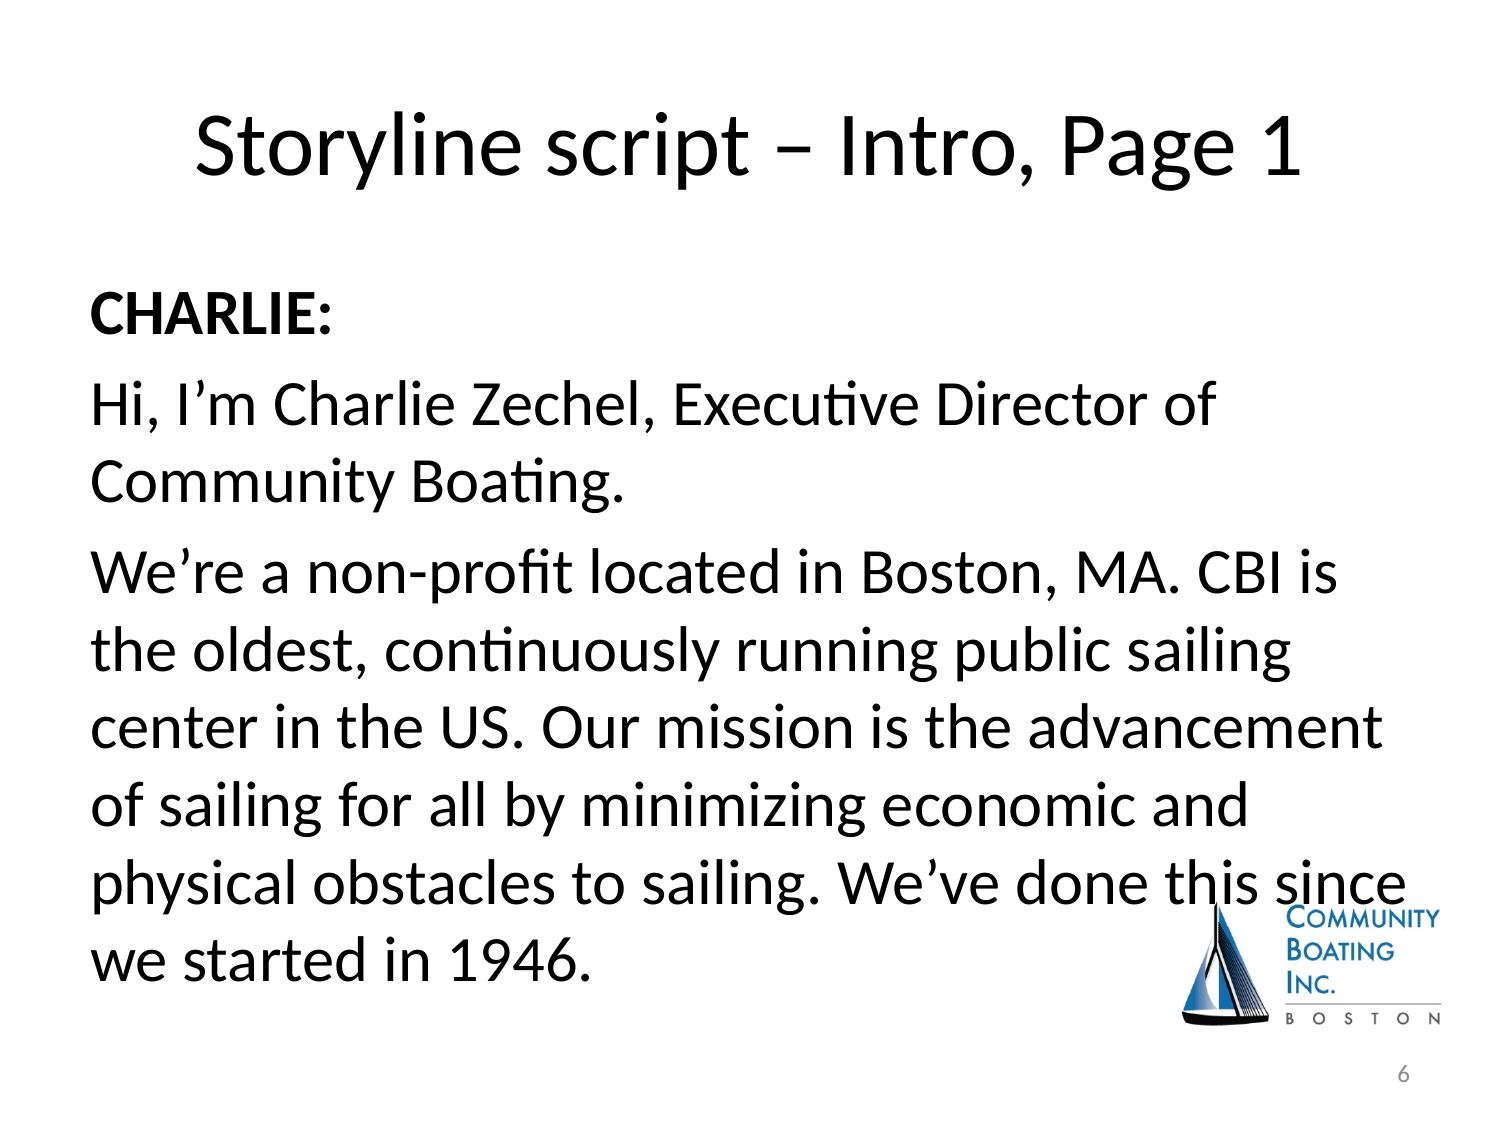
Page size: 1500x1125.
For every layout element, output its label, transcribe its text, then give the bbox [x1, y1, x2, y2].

slide_number 6 [1074, 1042, 1425, 1103]
list CHARLIE: Hi, I’m Charlie Zechel, Executive Director of Community Boating. We’re a non-profit located in Boston, MA. CBI is the oldest, continuously running public sailing center in the US. Our mission is the advancement of sailing for all by minimizing economic and physical obstacles to sailing. We’ve done this since we started in 1946. [75, 262, 1425, 1005]
title Storyline script – Intro, Page 1 [75, 45, 1425, 233]
picture [1162, 887, 1463, 1038]
